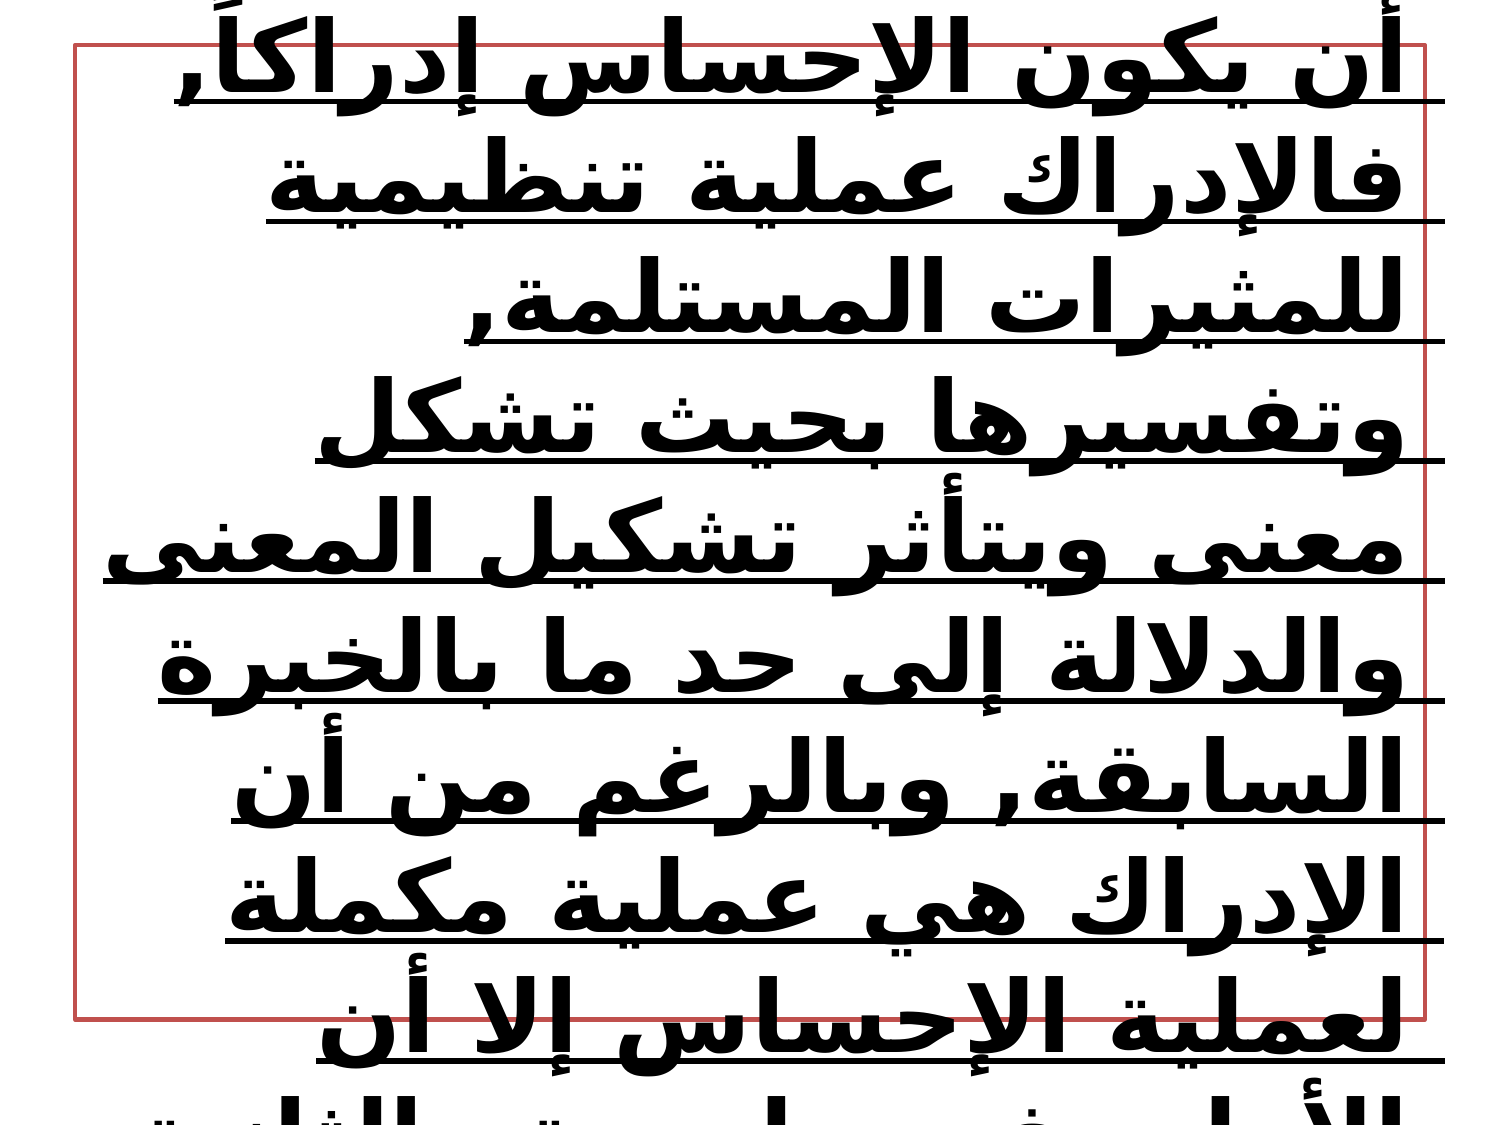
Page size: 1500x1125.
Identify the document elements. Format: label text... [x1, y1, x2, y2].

title إن الإدراك مشتمل على الإحساس وليس بالضرورة أن يكون الإحساس إدراكاً, فالإدراك عملية تنظيمية للمثيرات المستلمة, وتفسيرها بحيث تشكل معنى ويتأثر تشكيل المعنى والدلالة إلى حد ما بالخبرة السابقة, وبالرغم من أن الإدراك هي عملية مكملة لعملية الإحساس إلا أن الأولى فسيولوجية والثانية تتسم بكونها سيكولوجية. [73, 43, 1427, 1022]
